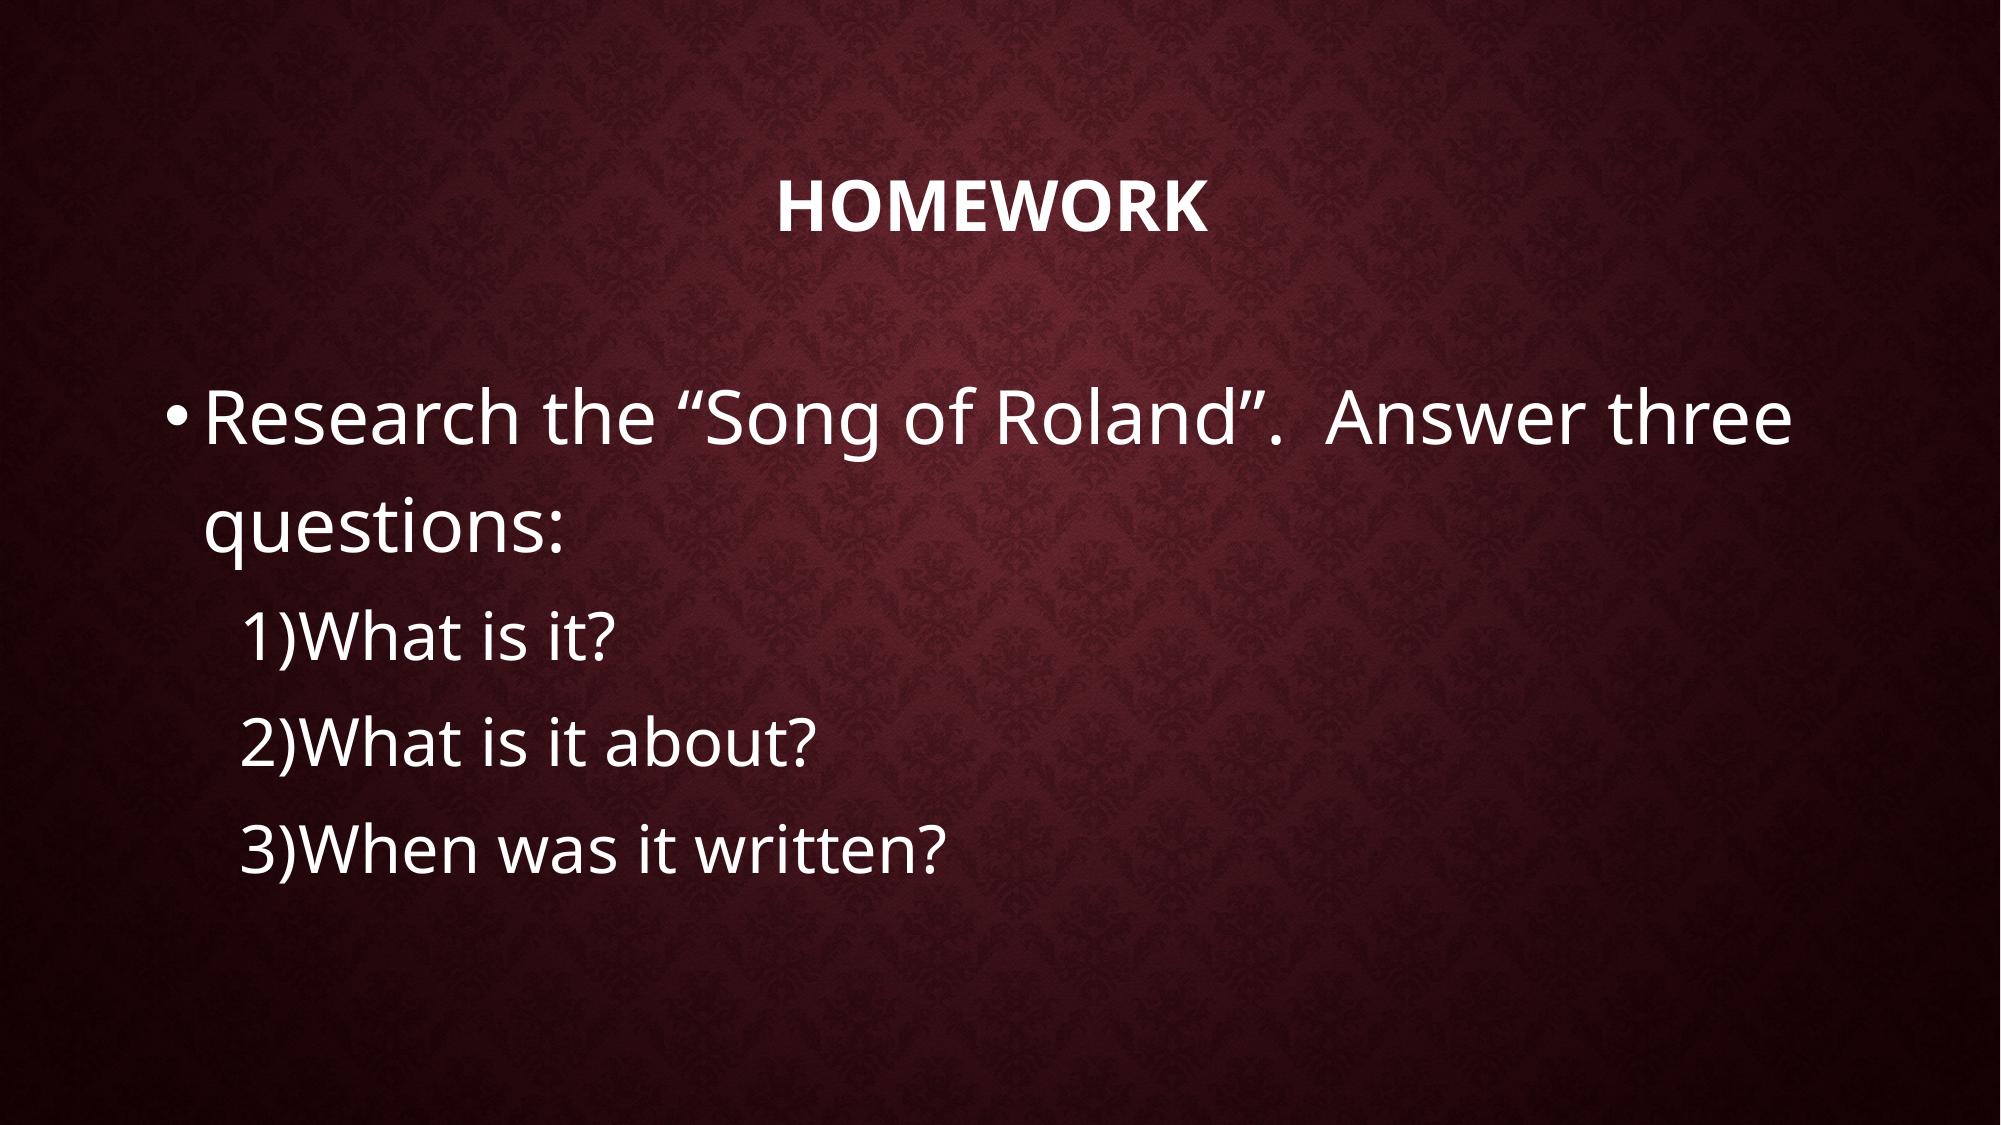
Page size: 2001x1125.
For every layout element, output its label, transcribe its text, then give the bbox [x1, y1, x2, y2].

title HOMEWORK [149, 99, 1849, 318]
list Research the “Song of Roland”. Answer three questions: What is it? What is it about? When was it written? [149, 343, 1849, 950]
